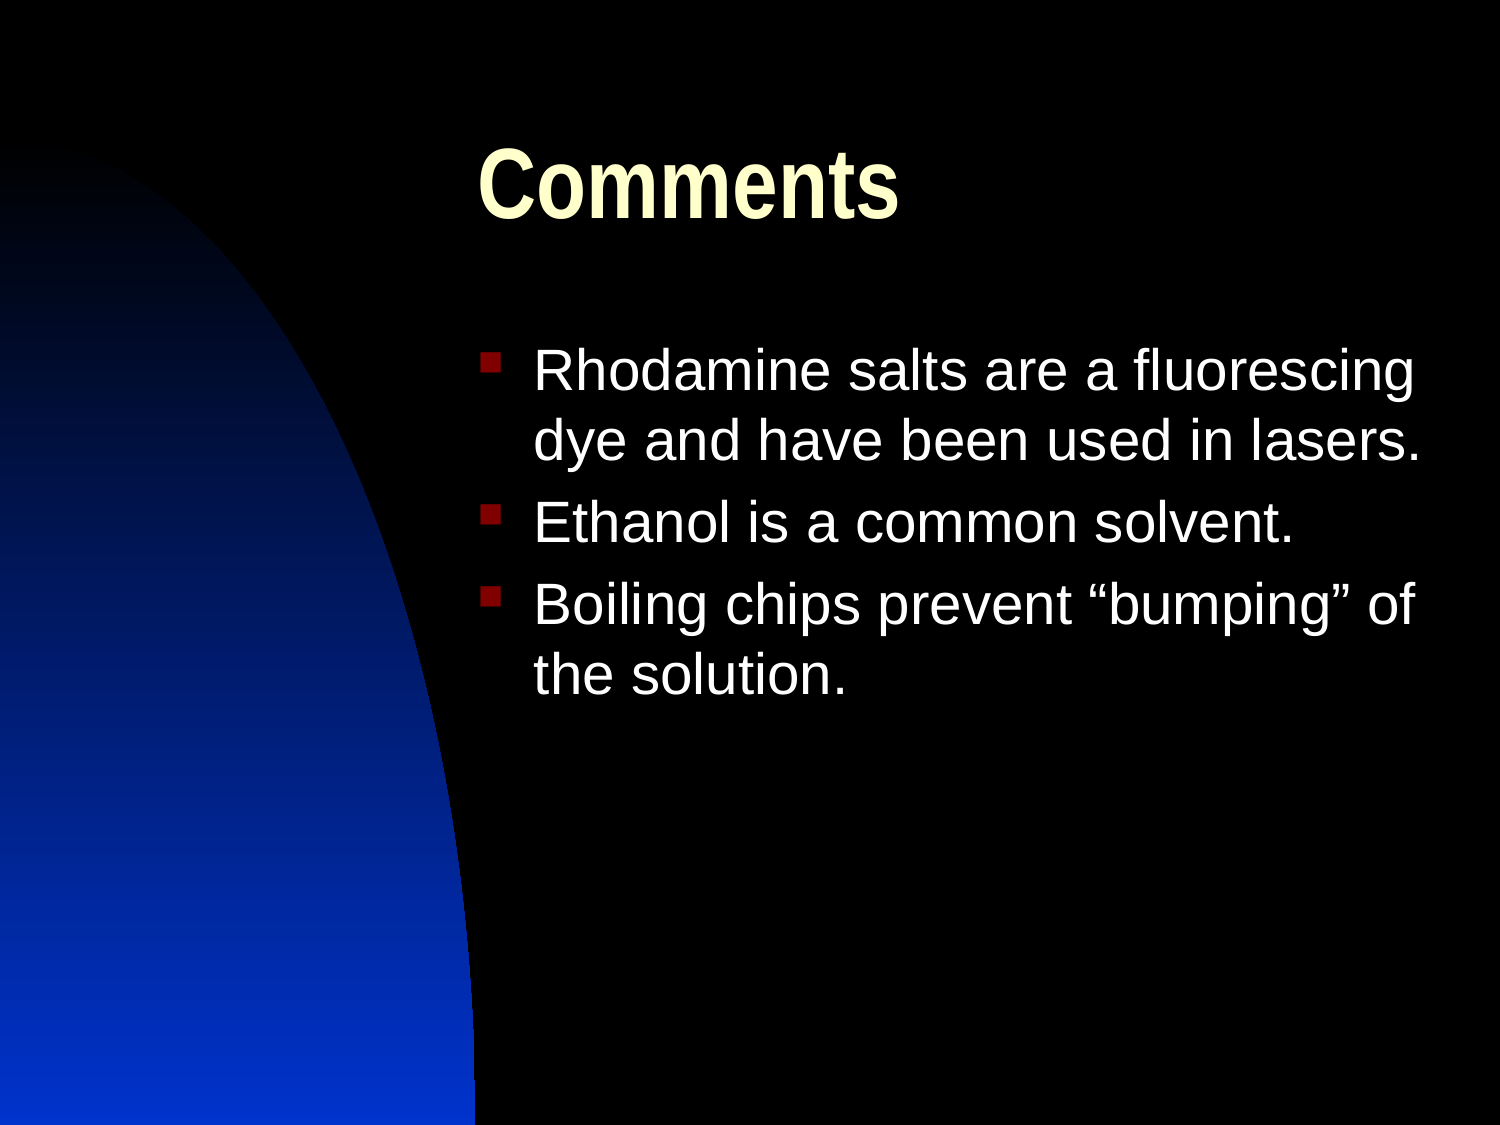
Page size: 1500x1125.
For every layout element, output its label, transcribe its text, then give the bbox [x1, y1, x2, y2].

title Comments [462, 99, 1463, 288]
list Rhodamine salts are a fluorescing dye and have been used in lasers. Ethanol is a common solvent. Boiling chips prevent “bumping” of the solution. [462, 324, 1463, 1001]
